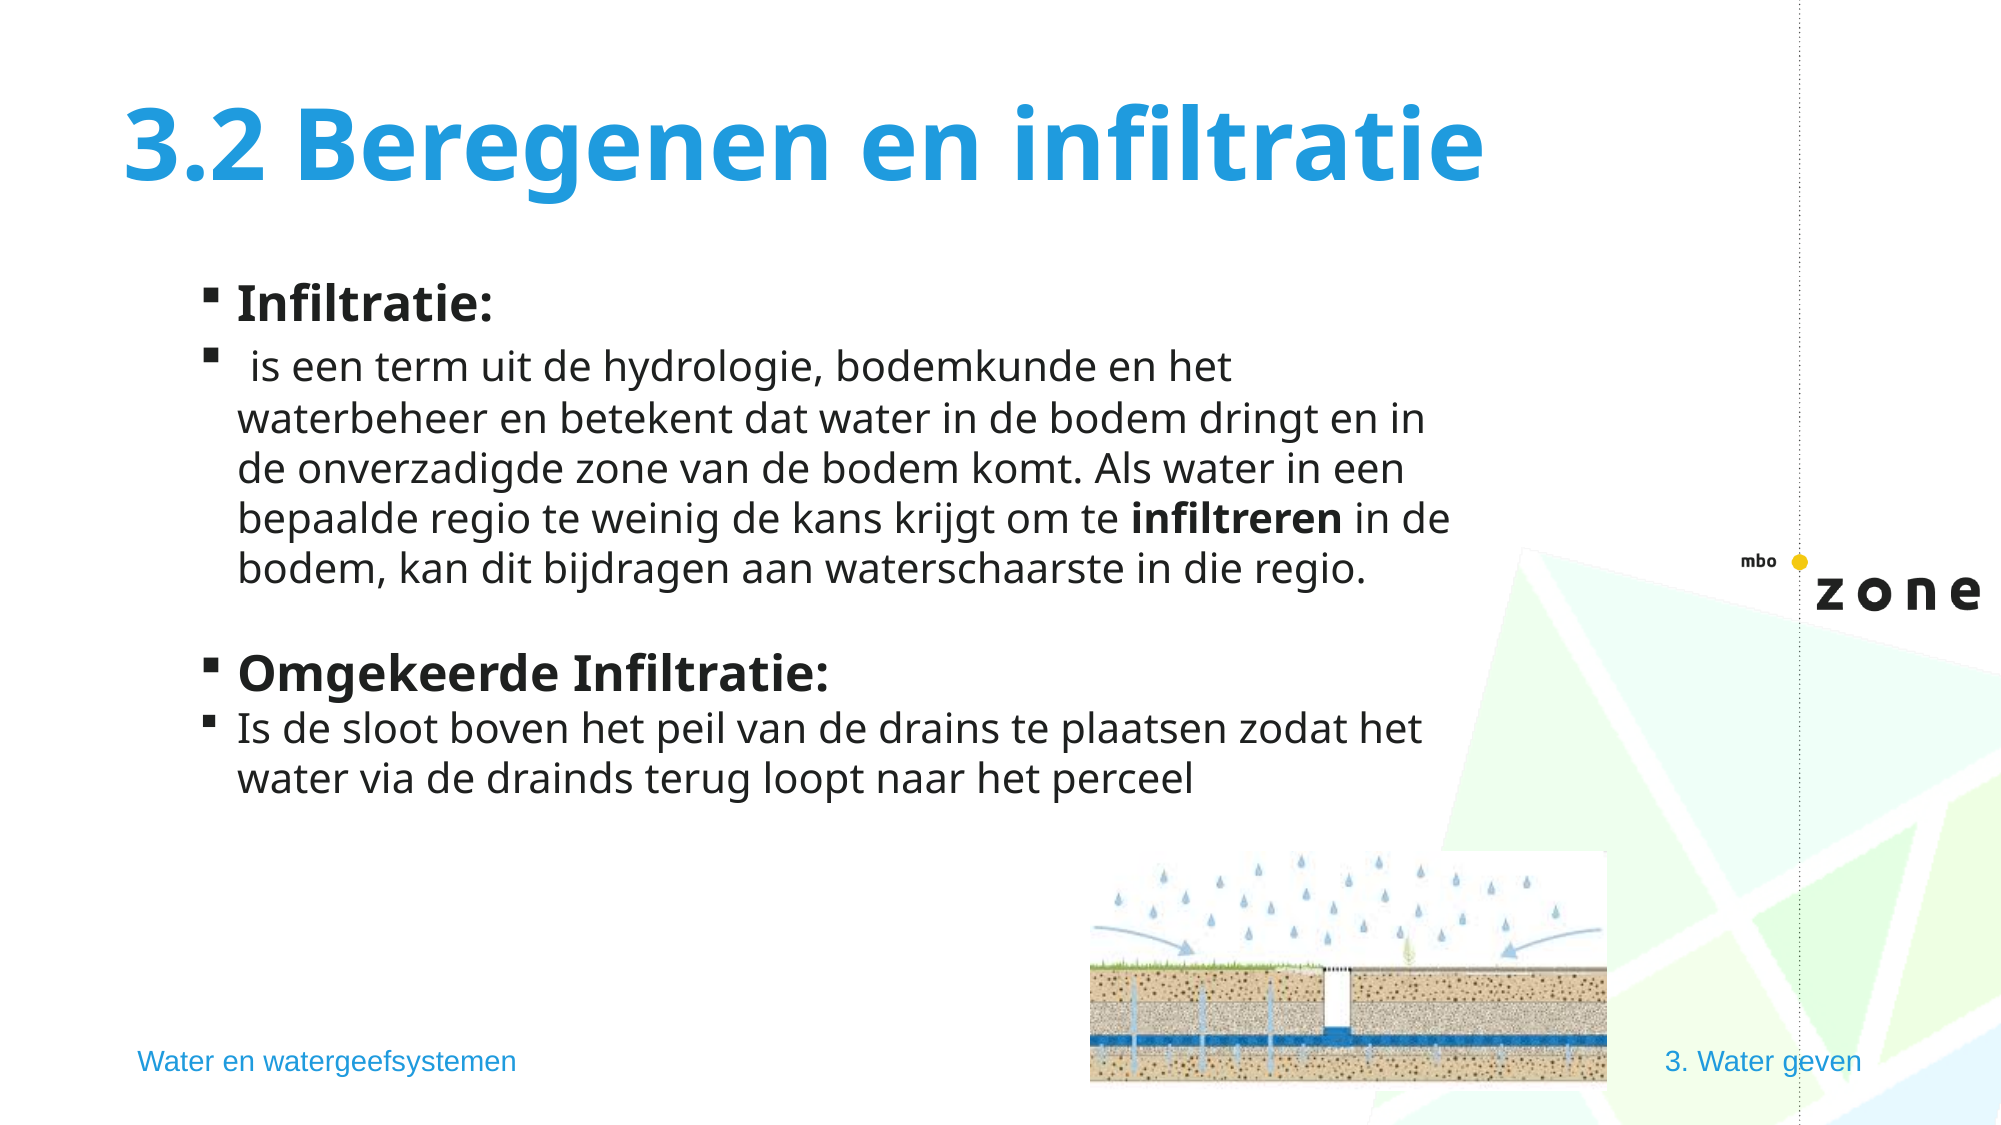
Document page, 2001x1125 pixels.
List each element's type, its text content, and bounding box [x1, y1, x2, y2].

title 3.2 Beregenen en infiltratie [124, 94, 1607, 272]
picture [1090, 0, 2001, 1125]
list Water en watergeefsystemen [137, 1042, 639, 1103]
list Infiltratie: is een term uit de hydrologie, bodemkunde en het waterbeheer en betekent dat water in de bodem dringt en in de onverzadigde zone van de bodem komt. Als water in een bepaalde regio te weinig de kans krijgt om te infiltreren in de bodem, kan dit bijdragen aan waterschaarste in die regio. Omgekeerde Infiltratie: Is de sloot boven het peil van de drains te plaatsen zodat het water via de drainds terug loopt naar het perceel [199, 271, 1470, 986]
list 3. Water geven [1412, 1042, 1863, 1103]
